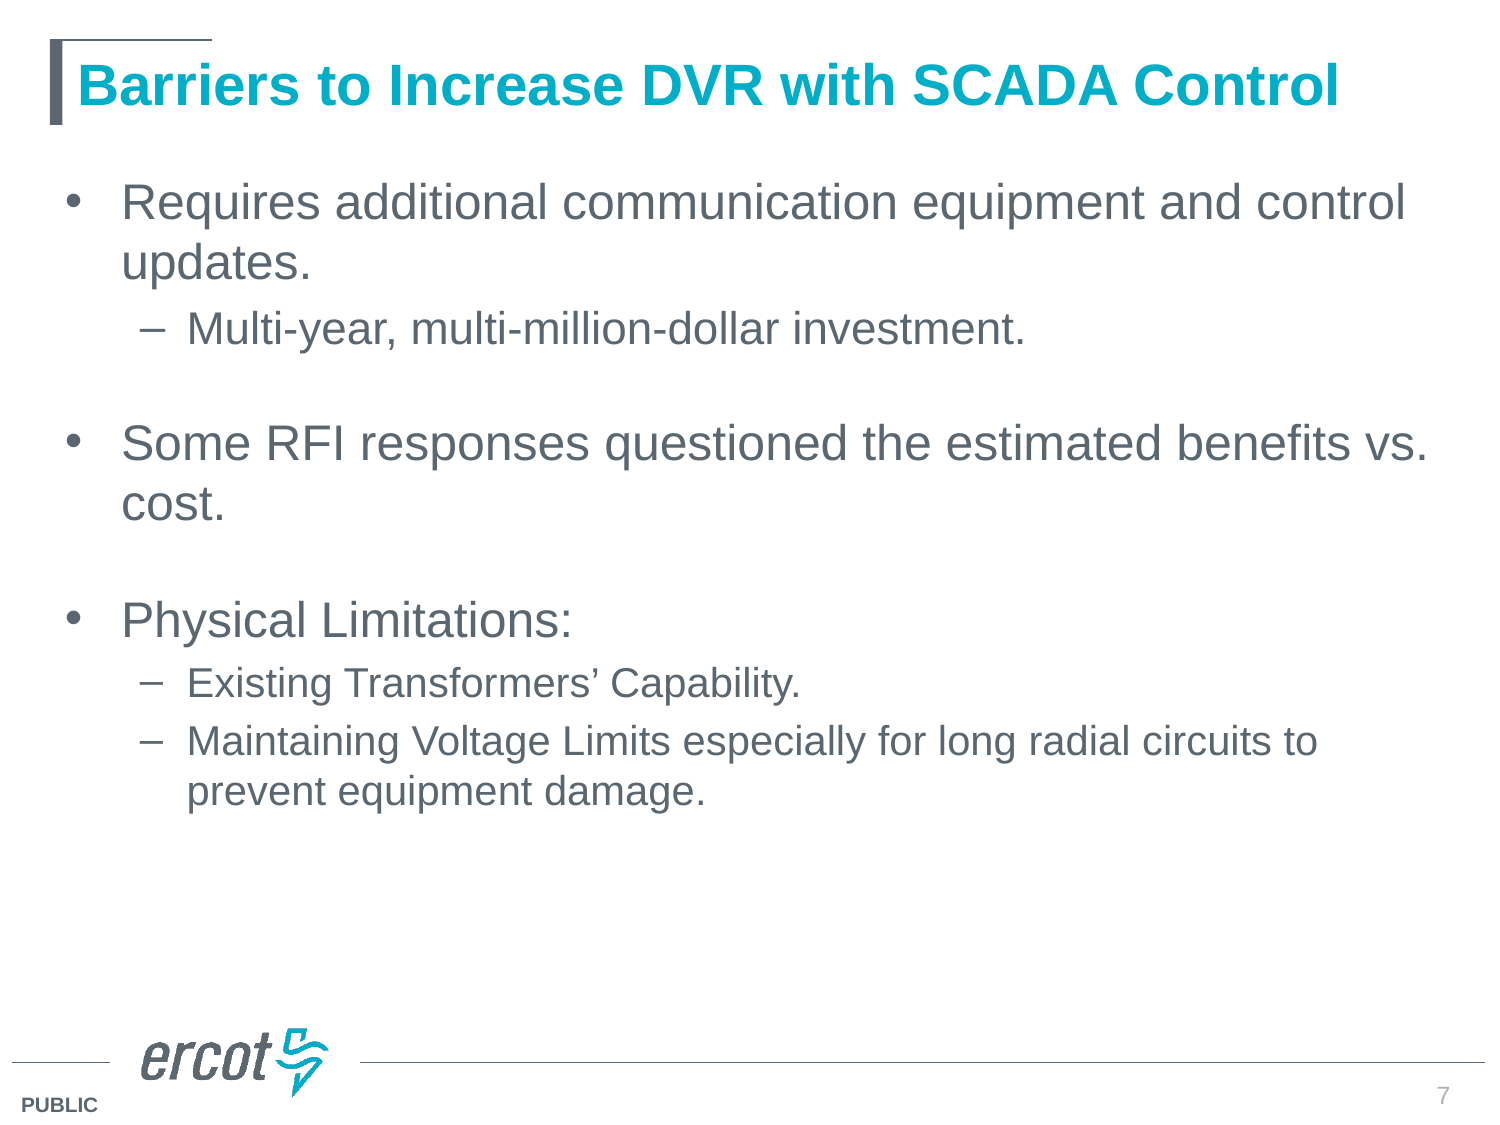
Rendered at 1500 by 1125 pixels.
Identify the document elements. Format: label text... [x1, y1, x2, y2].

slide_number 7 [1400, 1076, 1488, 1113]
title Barriers to Increase DVR with SCADA Control [62, 39, 1450, 125]
picture [137, 1024, 332, 1100]
list Requires additional communication equipment and control updates. Multi-year, multi-million-dollar investment. Some RFI responses questioned the estimated benefits vs. cost. Physical Limitations: Existing Transformers’ Capability. Maintaining Voltage Limits especially for long radial circuits to prevent equipment damage. [50, 162, 1450, 992]
